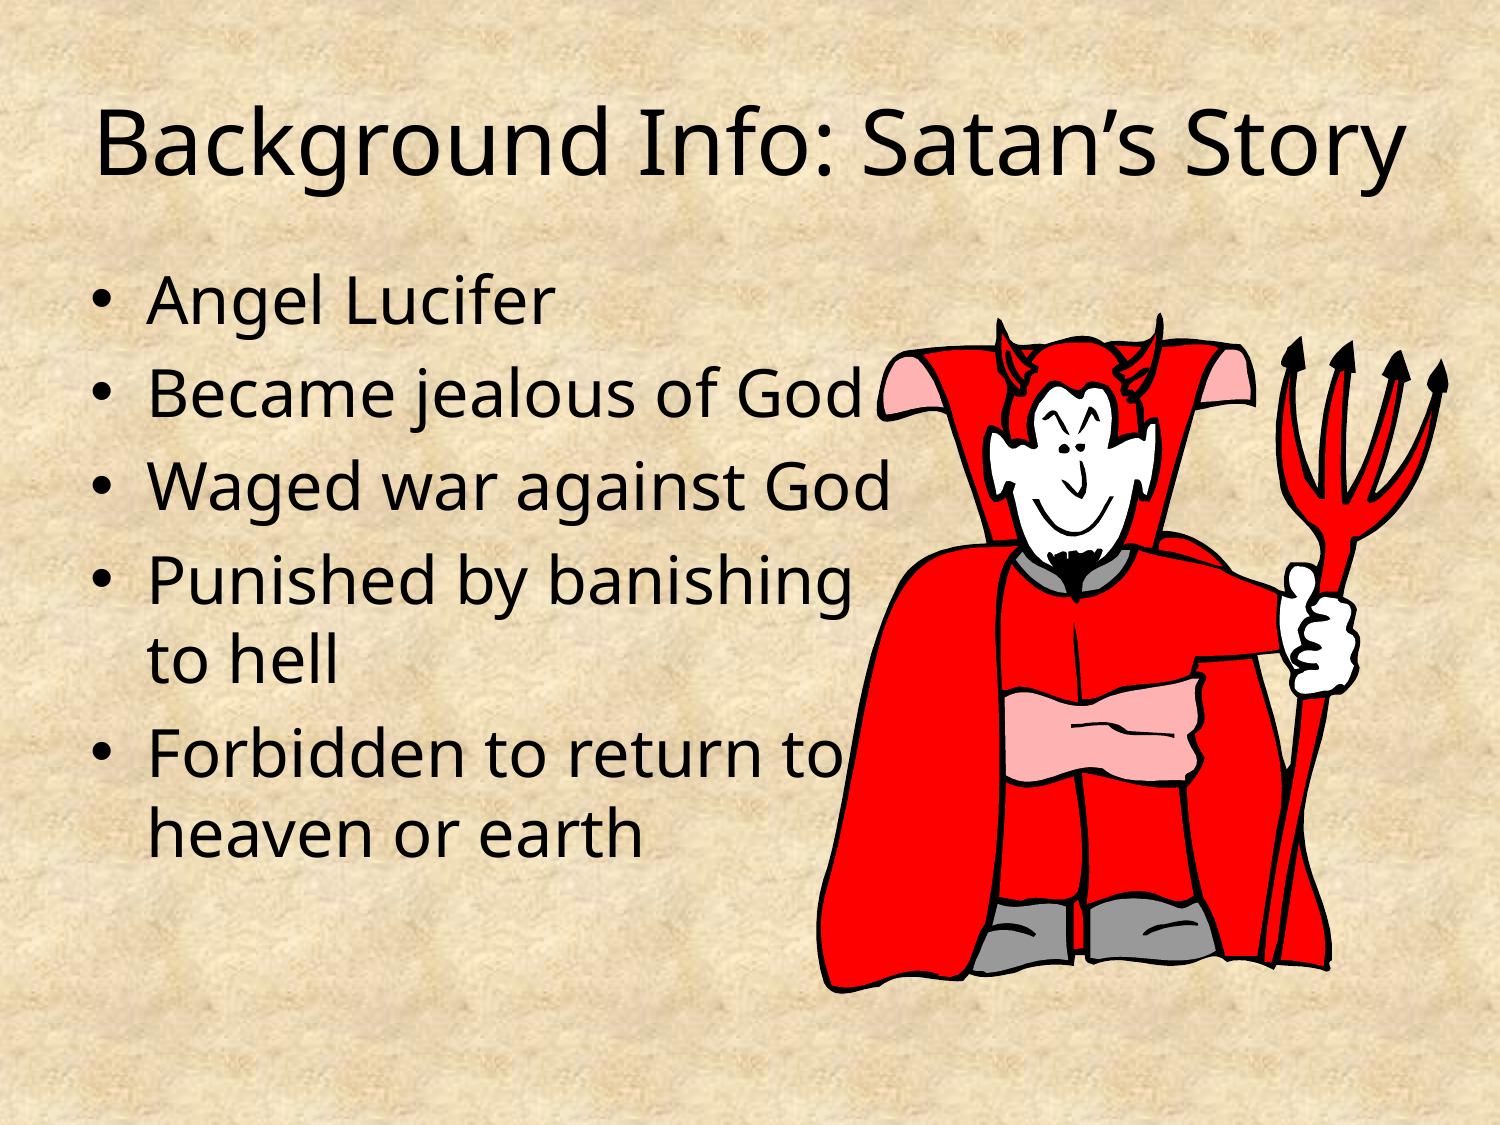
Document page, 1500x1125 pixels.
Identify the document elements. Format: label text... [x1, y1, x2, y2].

title Background Info: Satan’s Story [75, 45, 1425, 233]
picture [0, 0, 1500, 1125]
list Angel Lucifer Became jealous of God Waged war against God Punished by banishing to hell Forbidden to return to heaven or earth [75, 249, 950, 993]
